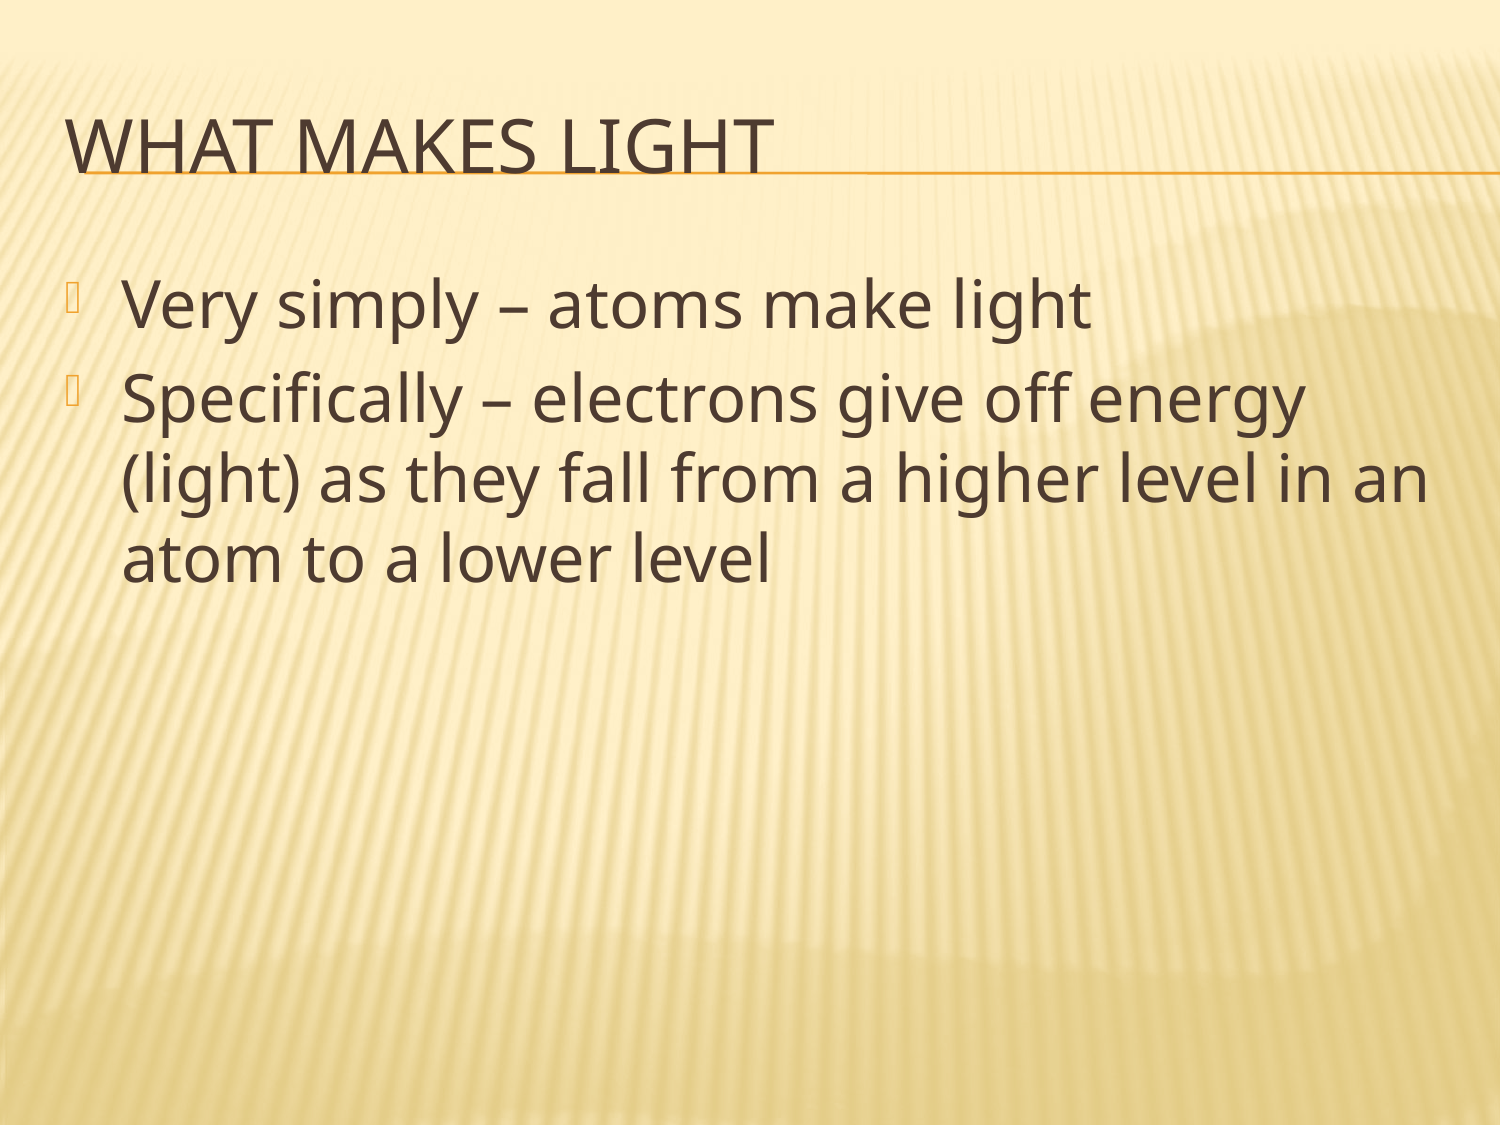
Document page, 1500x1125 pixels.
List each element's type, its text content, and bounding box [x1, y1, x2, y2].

title What makes light [50, 75, 1475, 213]
list Very simply – atoms make light Specifically – electrons give off energy (light) as they fall from a higher level in an atom to a lower level [50, 254, 1475, 998]
